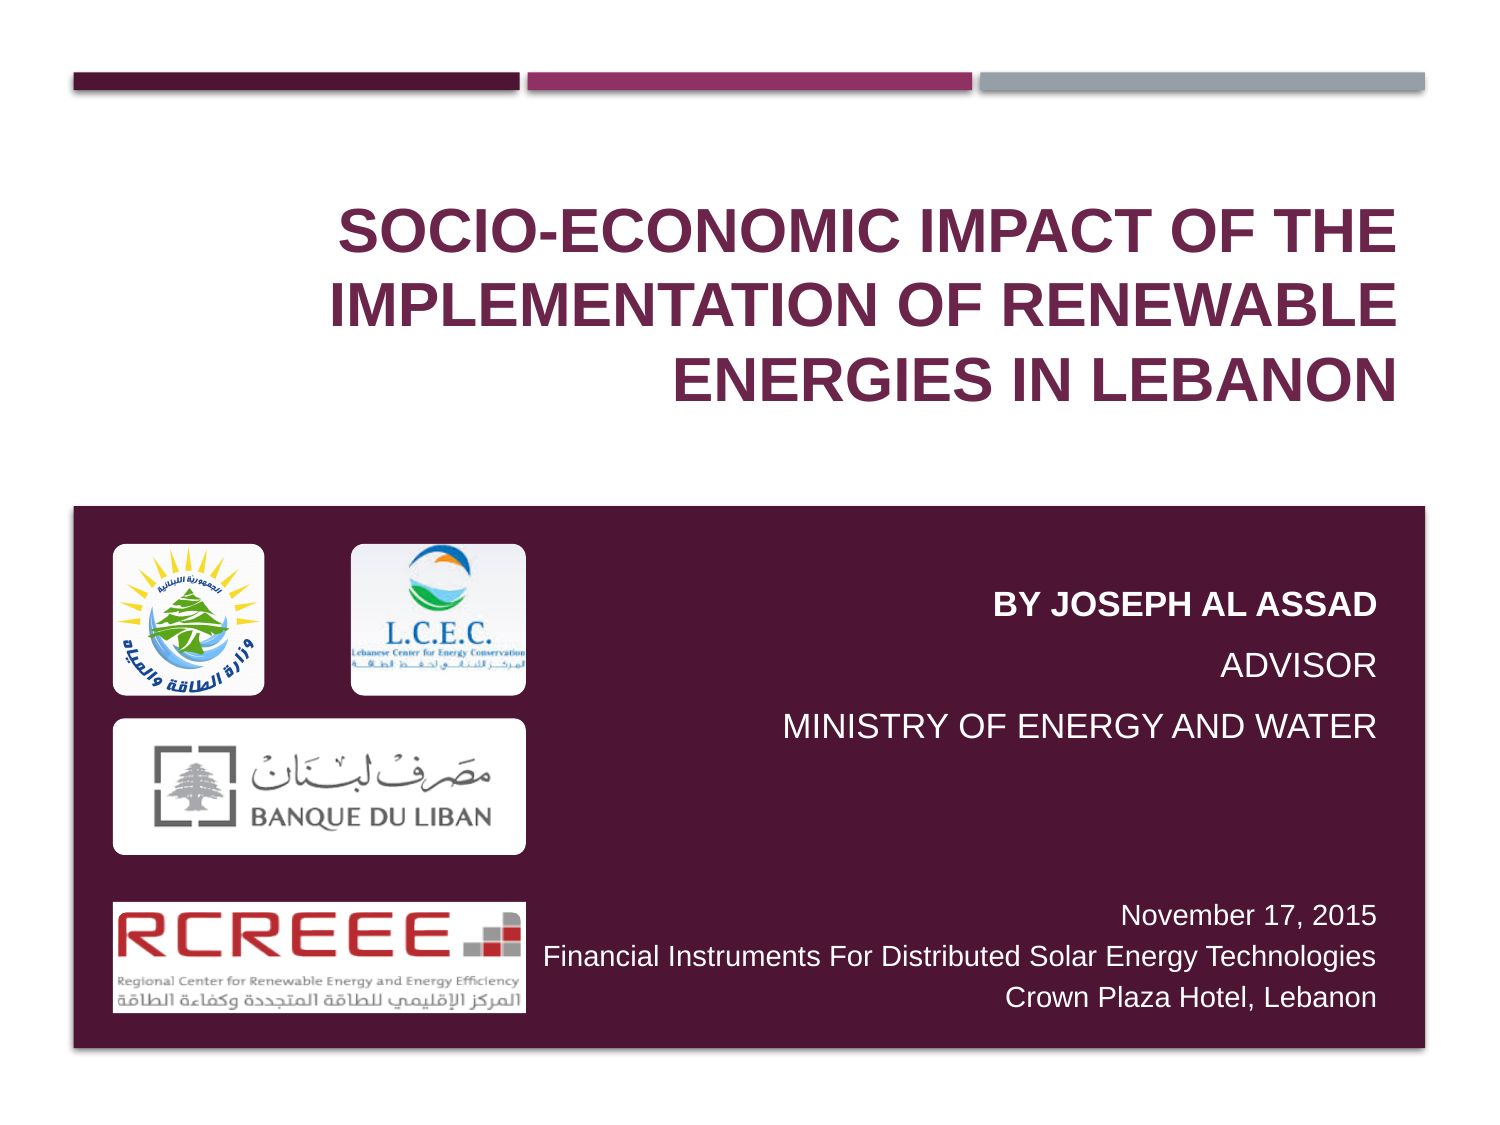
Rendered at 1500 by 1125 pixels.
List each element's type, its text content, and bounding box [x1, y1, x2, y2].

picture [112, 717, 527, 856]
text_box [112, 901, 527, 1014]
picture [350, 543, 527, 697]
picture [112, 543, 265, 697]
title Socio-economic impact of the implementation of renewable energies in lebanon [112, 178, 1414, 422]
subtitle By Joseph Al Assad Advisor Ministry of Energy and Water [763, 573, 1393, 758]
text_box November 17, 2015 Financial Instruments For Distributed Solar Energy Technologies Crown Plaza Hotel, Lebanon [479, 888, 1393, 1066]
